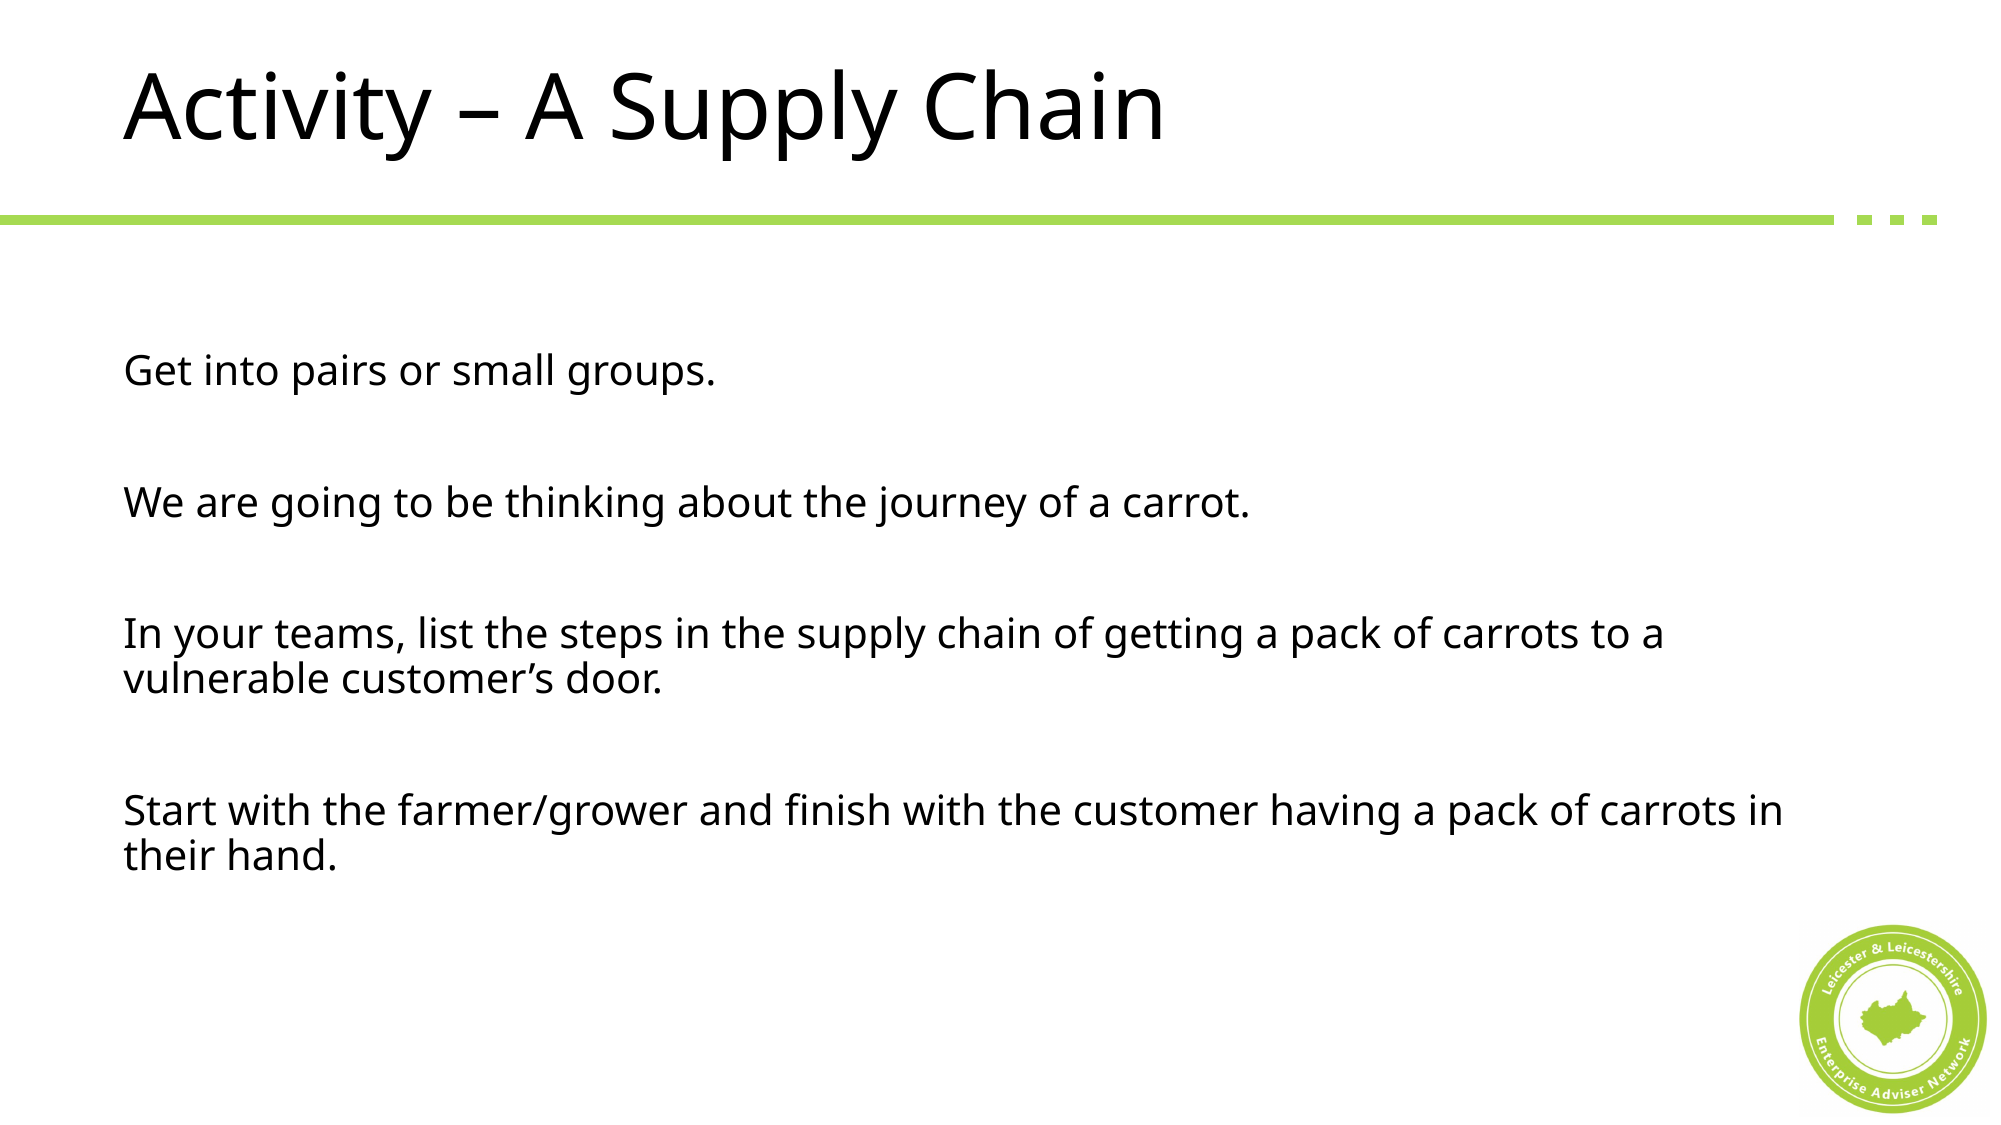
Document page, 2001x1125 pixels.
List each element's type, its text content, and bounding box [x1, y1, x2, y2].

text_box [1922, 215, 1937, 225]
text_box [0, 215, 1834, 225]
text_box [1857, 215, 1872, 225]
title Activity – A Supply Chain [108, 41, 1800, 177]
text_box [1890, 215, 1904, 225]
picture [1799, 920, 1990, 1117]
list Get into pairs or small groups. We are going to be thinking about the journey of a carrot. In your teams, list the steps in the supply chain of getting a pack of carrots to a vulnerable customer’s door. Start with the farmer/grower and finish with the customer having a pack of carrots in their hand. [108, 341, 1834, 993]
